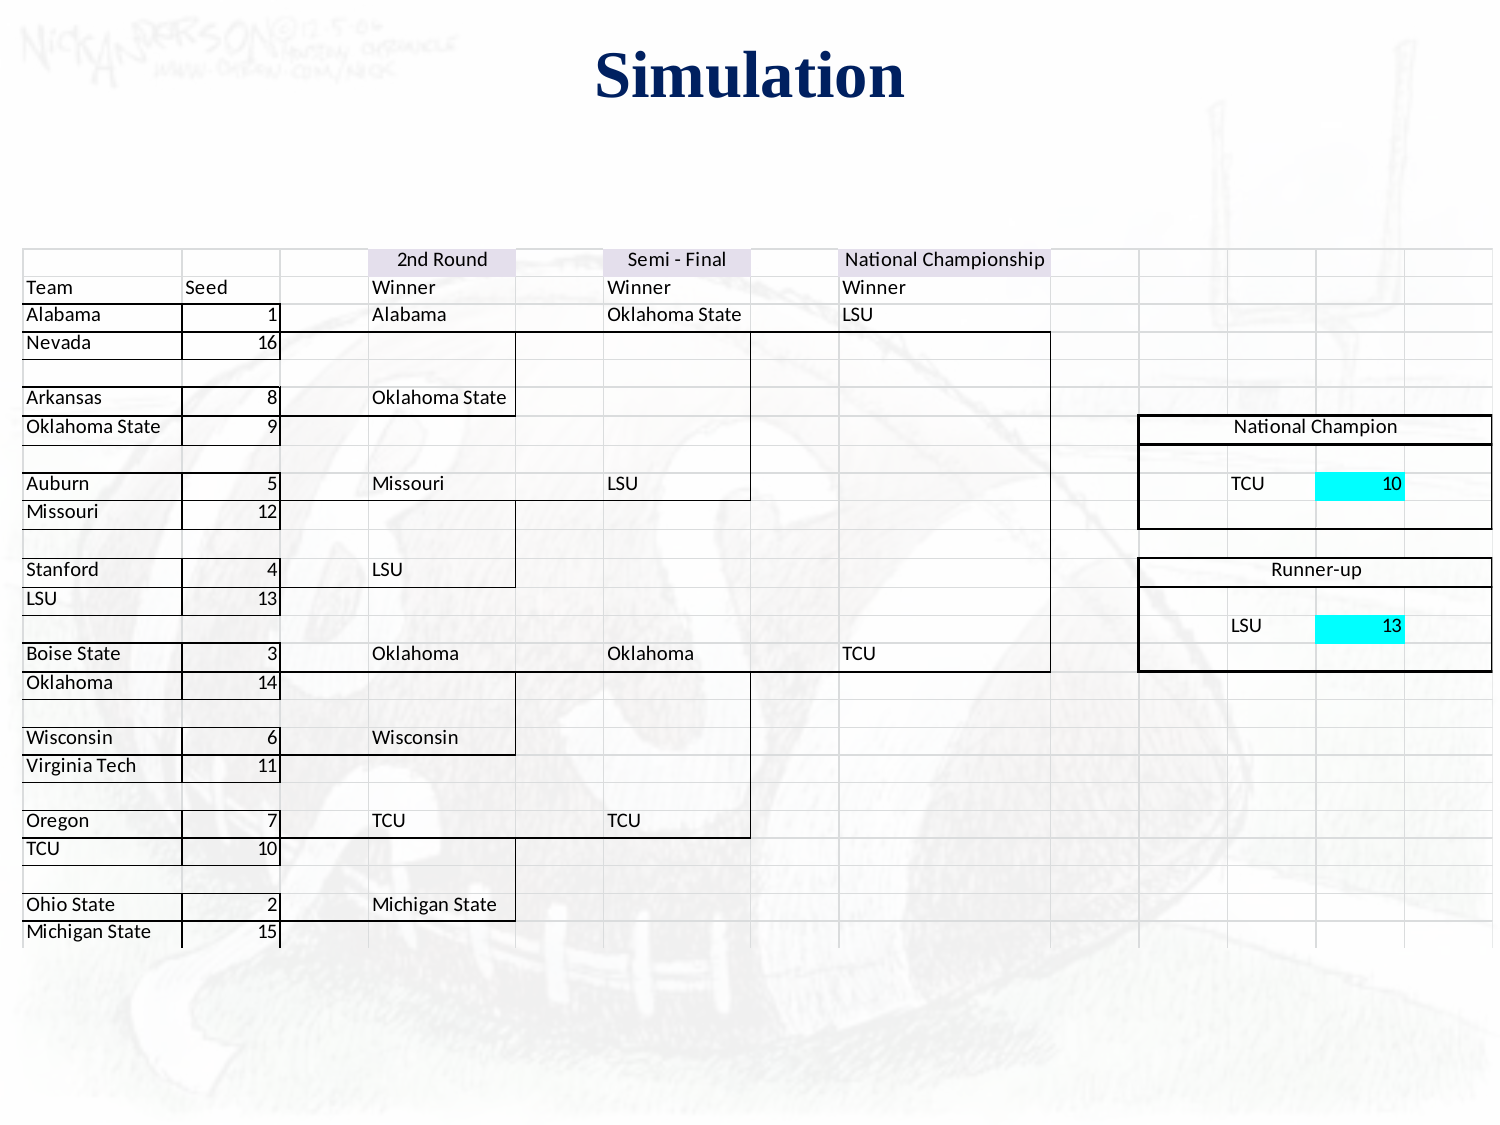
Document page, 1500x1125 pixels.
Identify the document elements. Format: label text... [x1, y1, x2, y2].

title Simulation [75, 12, 1425, 130]
picture [21, 247, 1495, 950]
